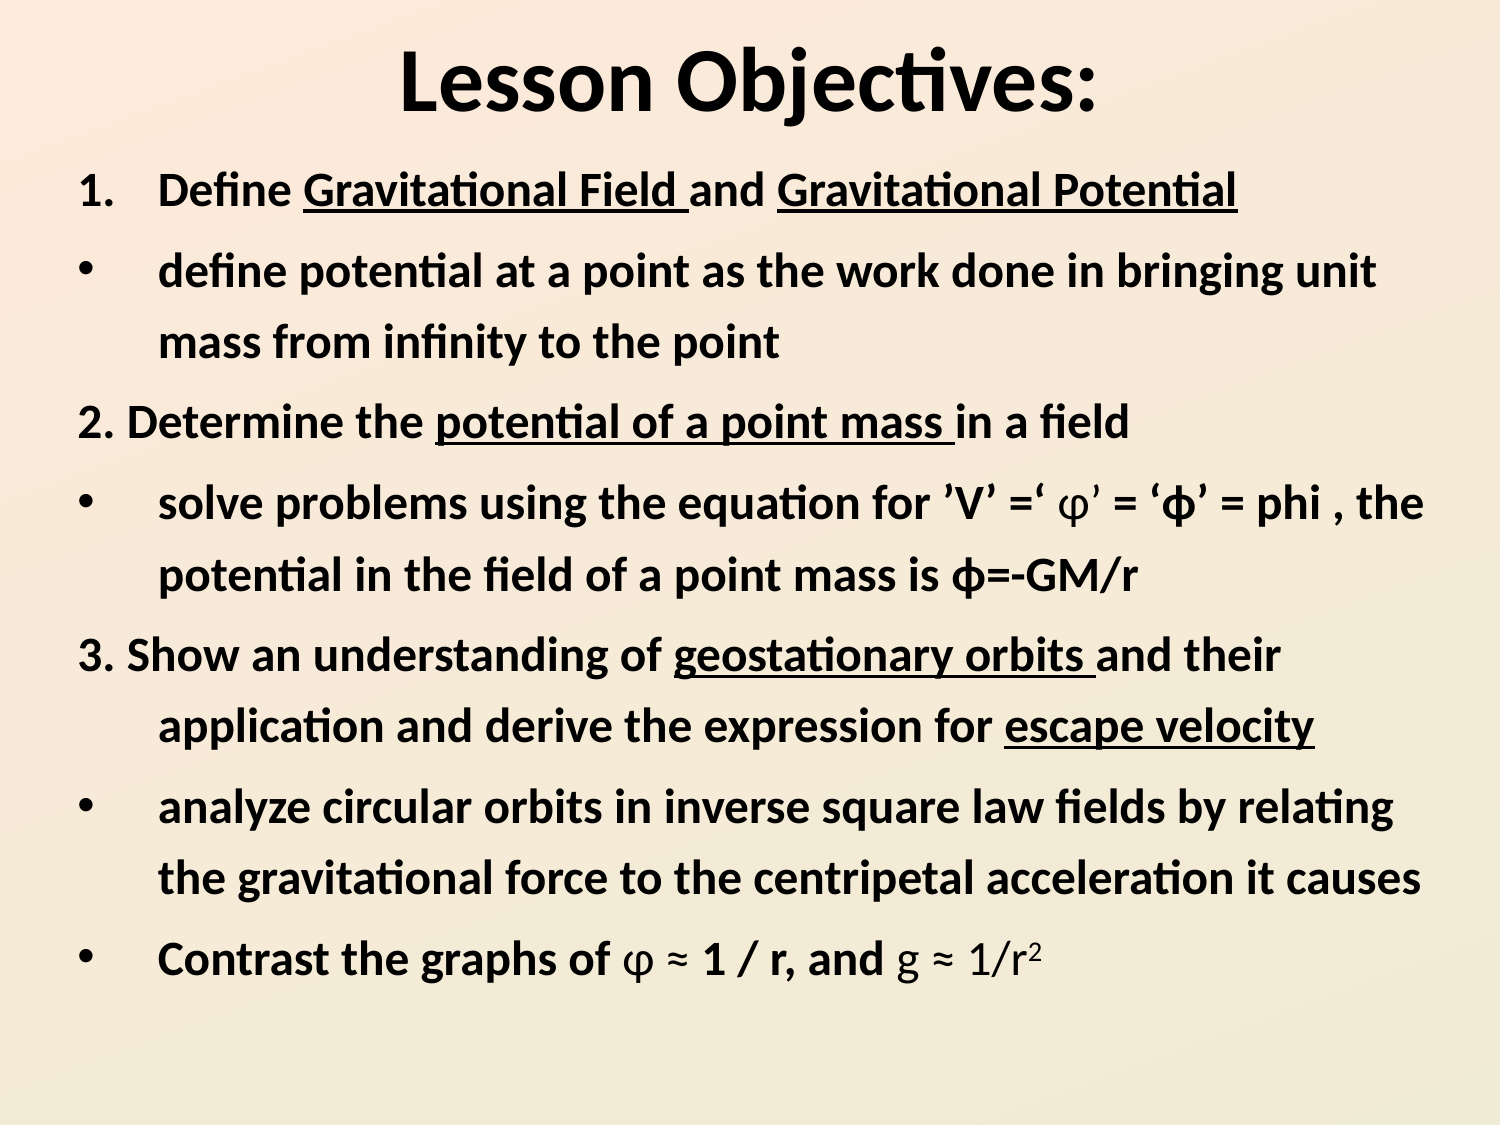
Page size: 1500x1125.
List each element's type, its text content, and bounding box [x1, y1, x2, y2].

title Lesson Objectives: [75, 0, 1425, 137]
list Define Gravitational Field and Gravitational Potential define potential at a point as the work done in bringing unit mass from infinity to the point 2. Determine the potential of a point mass in a field solve problems using the equation for ’V’ =‘ φ’ = ‘ϕ’ = phi , the potential in the field of a point mass is ϕ=-GM/r 3. Show an understanding of geostationary orbits and their application and derive the expression for escape velocity analyze circular orbits in inverse square law fields by relating the gravitational force to the centripetal acceleration it causes Contrast the graphs of φ ≈ 1 / r, and g ≈ 1/r2 [62, 137, 1450, 1063]
